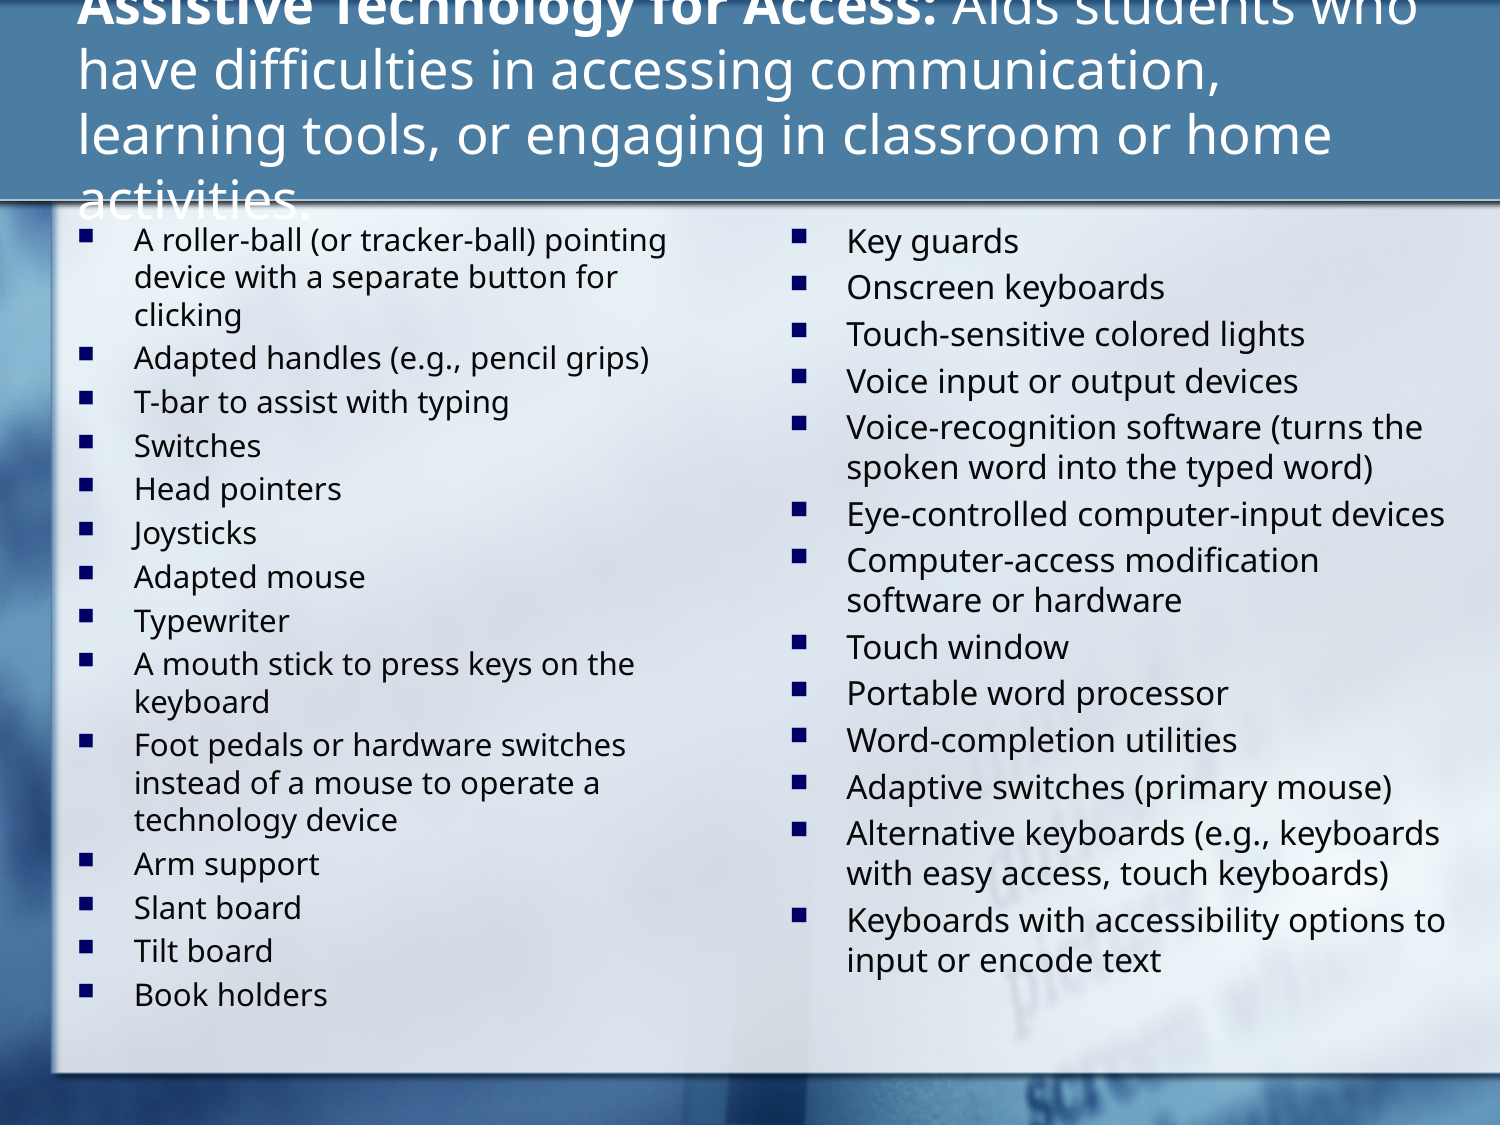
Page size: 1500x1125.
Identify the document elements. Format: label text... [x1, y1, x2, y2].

list A roller-ball (or tracker-ball) pointing device with a separate button for clicking Adapted handles (e.g., pencil grips) T-bar to assist with typing Switches Head pointers Joysticks Adapted mouse Typewriter A mouth stick to press keys on the keyboard Foot pedals or hardware switches instead of a mouse to operate a technology device Arm support Slant board Tilt board Book holders [62, 212, 751, 1076]
title Assistive Technology for Access: Aids students who have difficulties in accessing communication, learning tools, or engaging in classroom or home activities. [62, 12, 1462, 188]
picture [0, 0, 1500, 1125]
list Key guards Onscreen keyboards Touch-sensitive colored lights Voice input or output devices Voice-recognition software (turns the spoken word into the typed word) Eye-controlled computer-input devices Computer-access modification software or hardware Touch window Portable word processor Word-completion utilities Adaptive switches (primary mouse) Alternative keyboards (e.g., keyboards with easy access, touch keyboards) Keyboards with accessibility options to input or encode text [774, 212, 1463, 1076]
